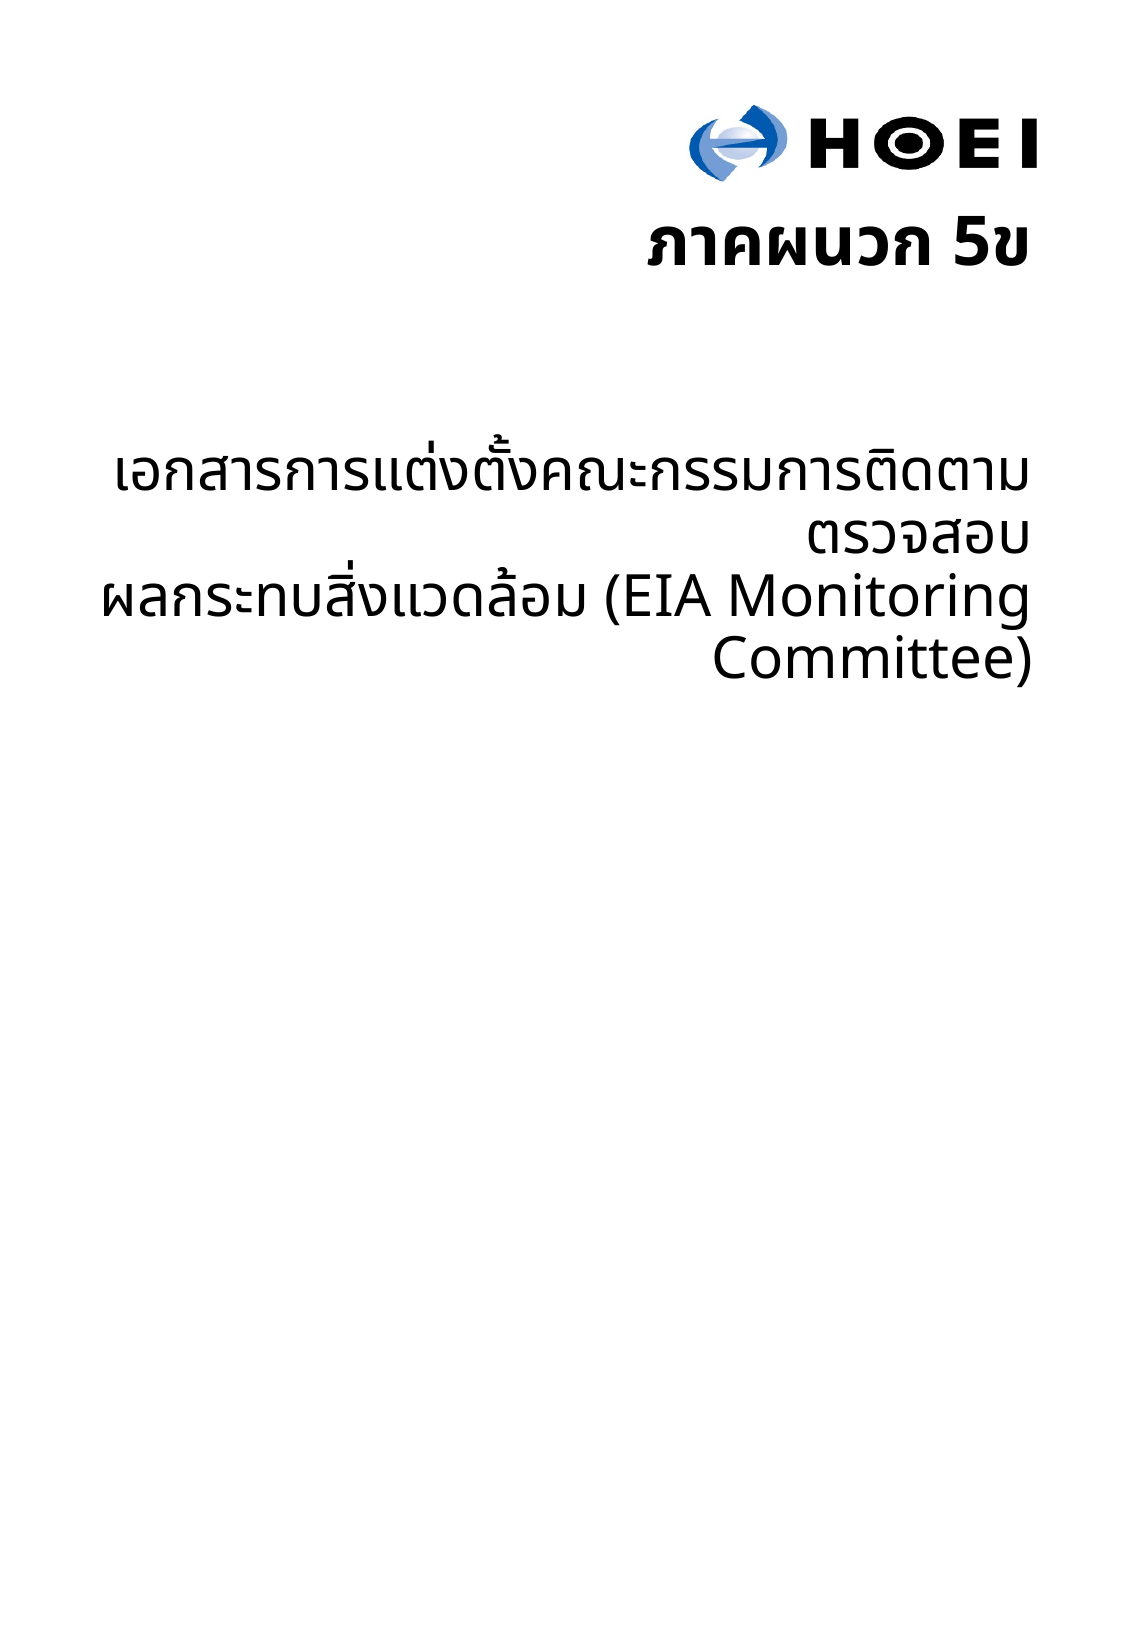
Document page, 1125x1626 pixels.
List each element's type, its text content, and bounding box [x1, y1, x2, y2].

title ภาคผนวก 5ข [77, 86, 1048, 401]
list เอกสารการแต่งตั้งคณะกรรมการติดตามตรวจสอบ ผลกระทบสิ่งแวดล้อม (EIA Monitoring Committee) [77, 432, 1048, 1464]
picture [687, 103, 1038, 183]
